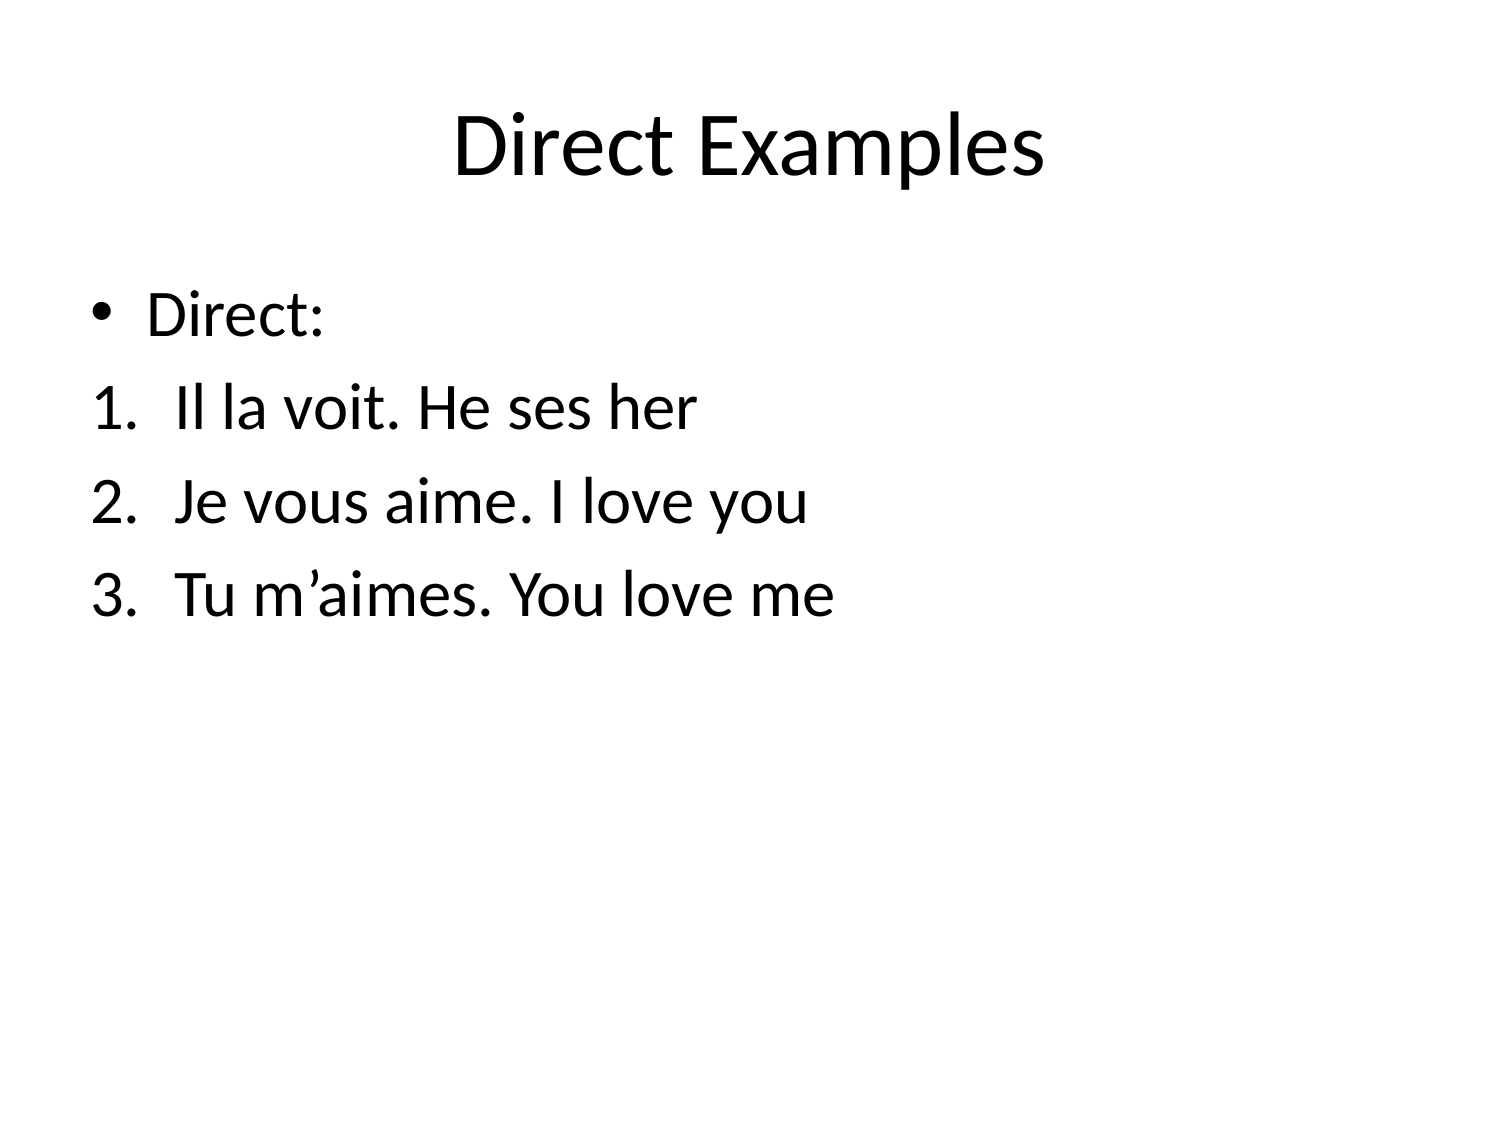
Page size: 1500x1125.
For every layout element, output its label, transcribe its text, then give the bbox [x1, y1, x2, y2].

list Direct: Il la voit. He ses her Je vous aime. I love you Tu m’aimes. You love me [75, 262, 1425, 1005]
title Direct Examples [75, 45, 1425, 233]
